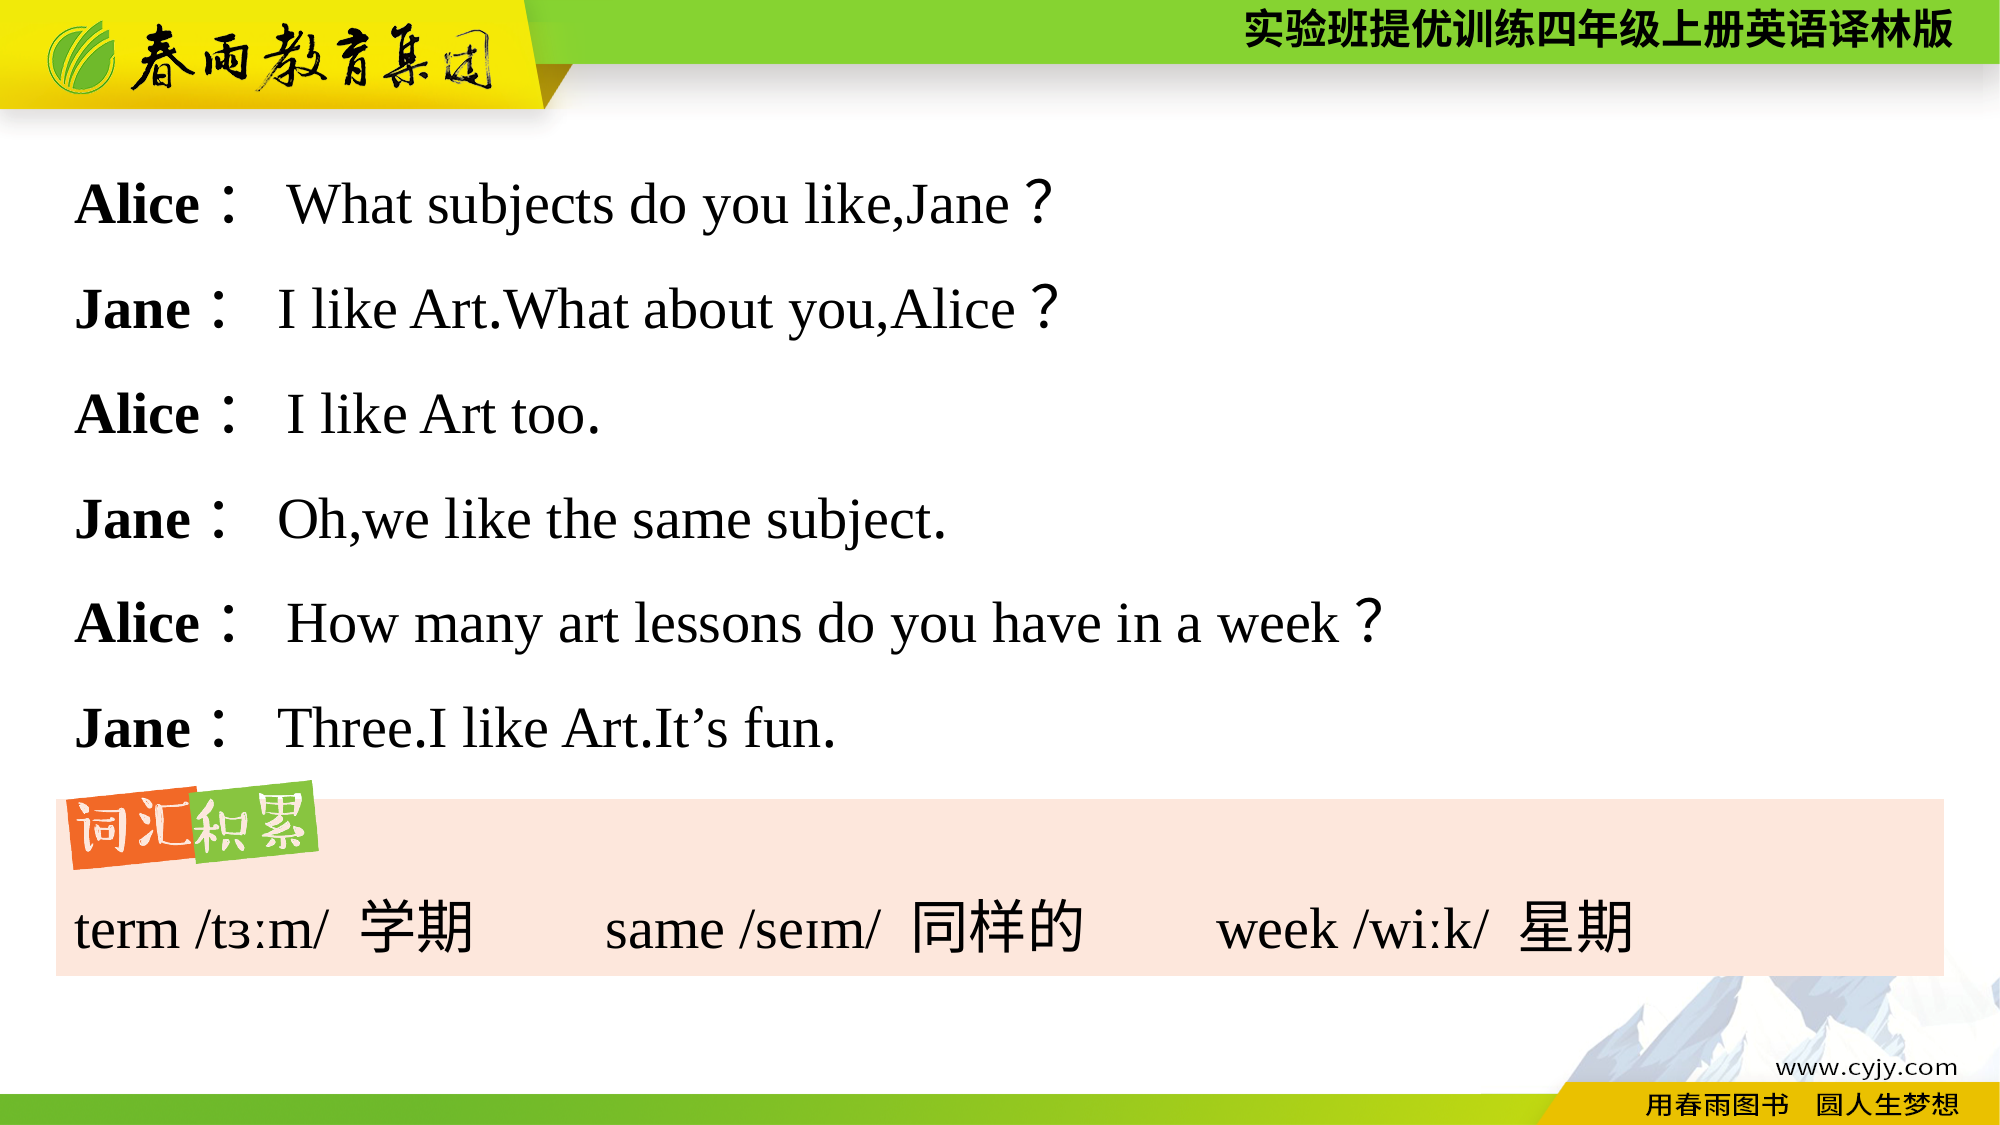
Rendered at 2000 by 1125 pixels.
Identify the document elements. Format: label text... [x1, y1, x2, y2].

list Alice：What subjects do you like,Jane？ Jane：I like Art.What about you,Alice？ Alice：I like Art too. Jane：Oh,we like the same subject. Alice：How many art lessons do you have in a week？ Jane：Three.I like Art.It’s fun. [59, 122, 1944, 774]
picture [0, 0, 2000, 1125]
